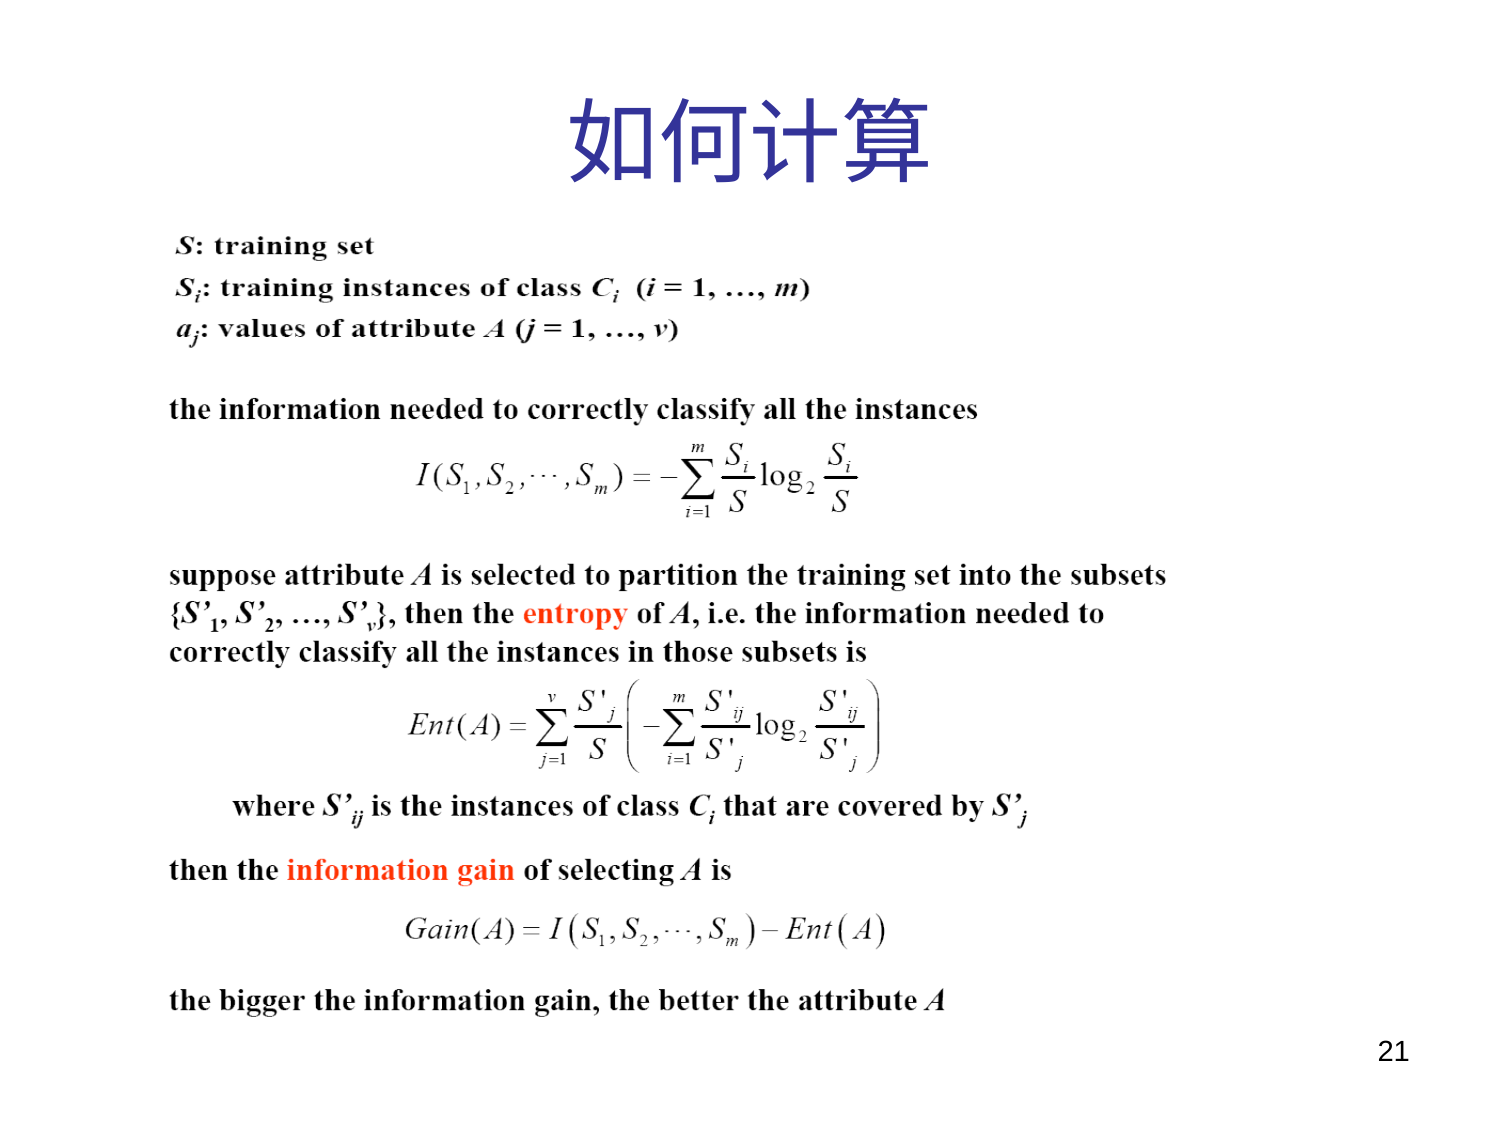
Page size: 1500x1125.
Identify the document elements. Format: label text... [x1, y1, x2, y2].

title 如何计算 [75, 45, 1425, 233]
picture [17, 385, 1260, 1019]
picture [170, 233, 816, 351]
slide_number 21 [1074, 1024, 1425, 1103]
